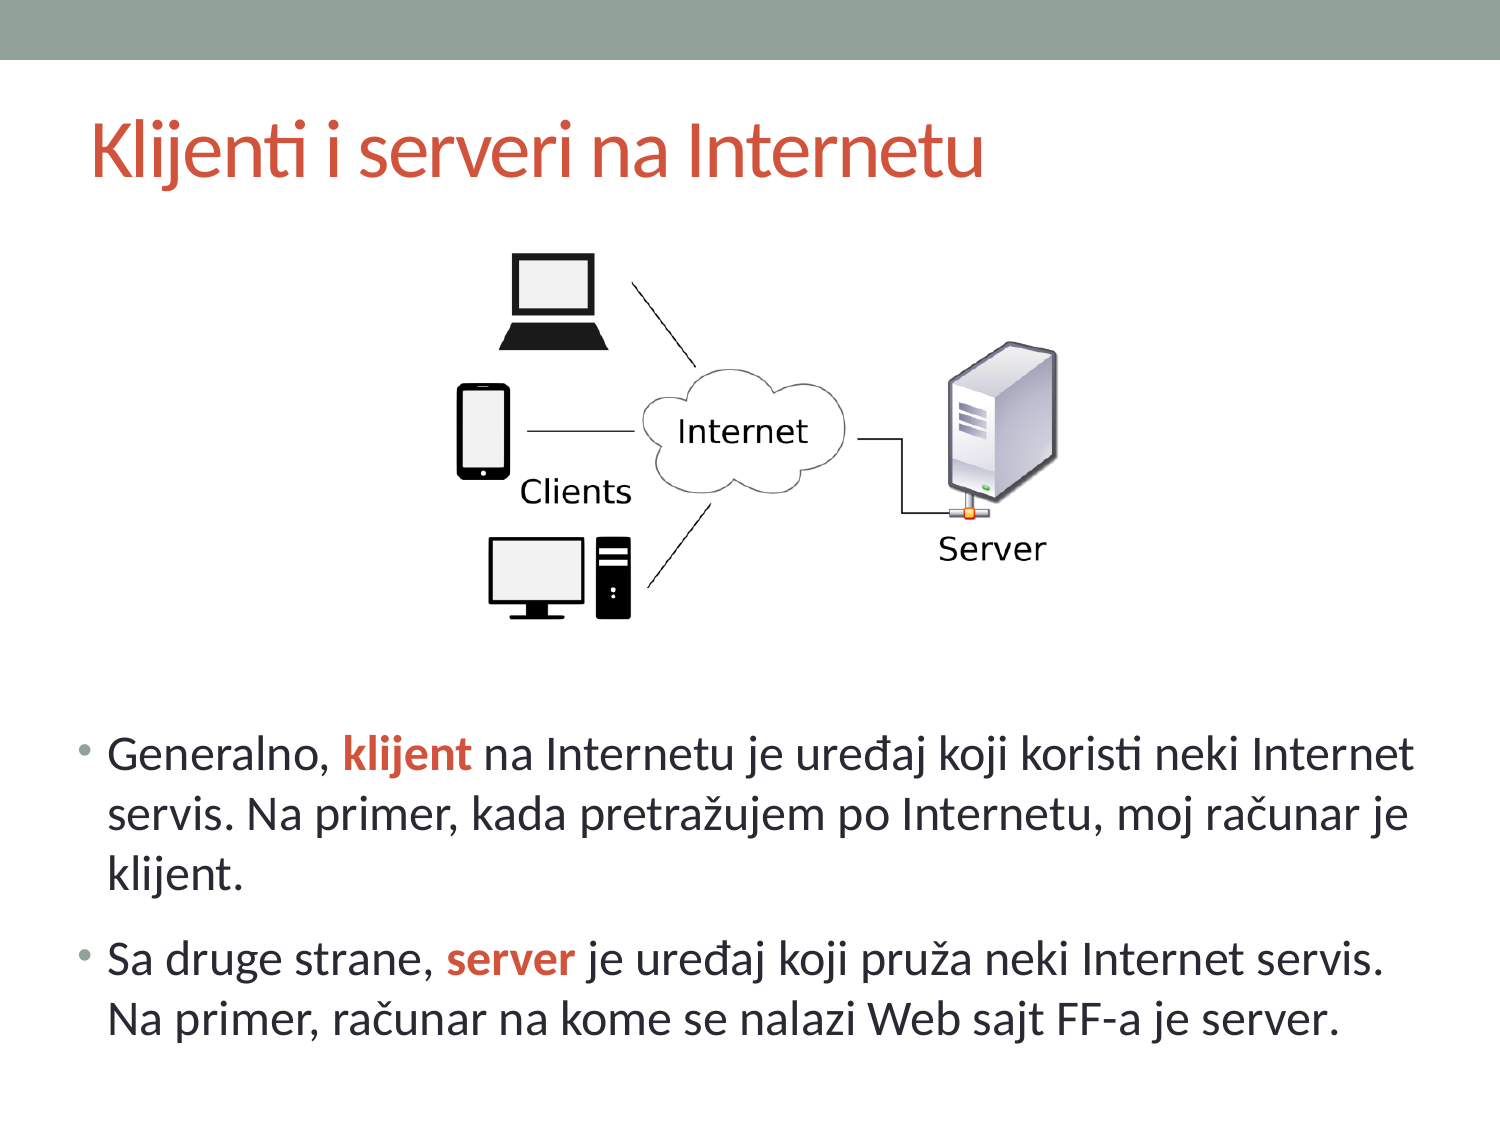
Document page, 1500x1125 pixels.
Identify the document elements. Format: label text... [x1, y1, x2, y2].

title Klijenti i serveri na Internetu [75, 62, 1425, 225]
list Generalno, klijent na Internetu je uređaj koji koristi neki Internet servis. Na primer, kada pretražujem po Internetu, moj računar je klijent. Sa druge strane, server je uređaj koji pruža neki Internet servis. Na primer, računar na kome se nalazi Web sajt FF-a je server. [62, 712, 1463, 1088]
picture [399, 224, 1088, 638]
